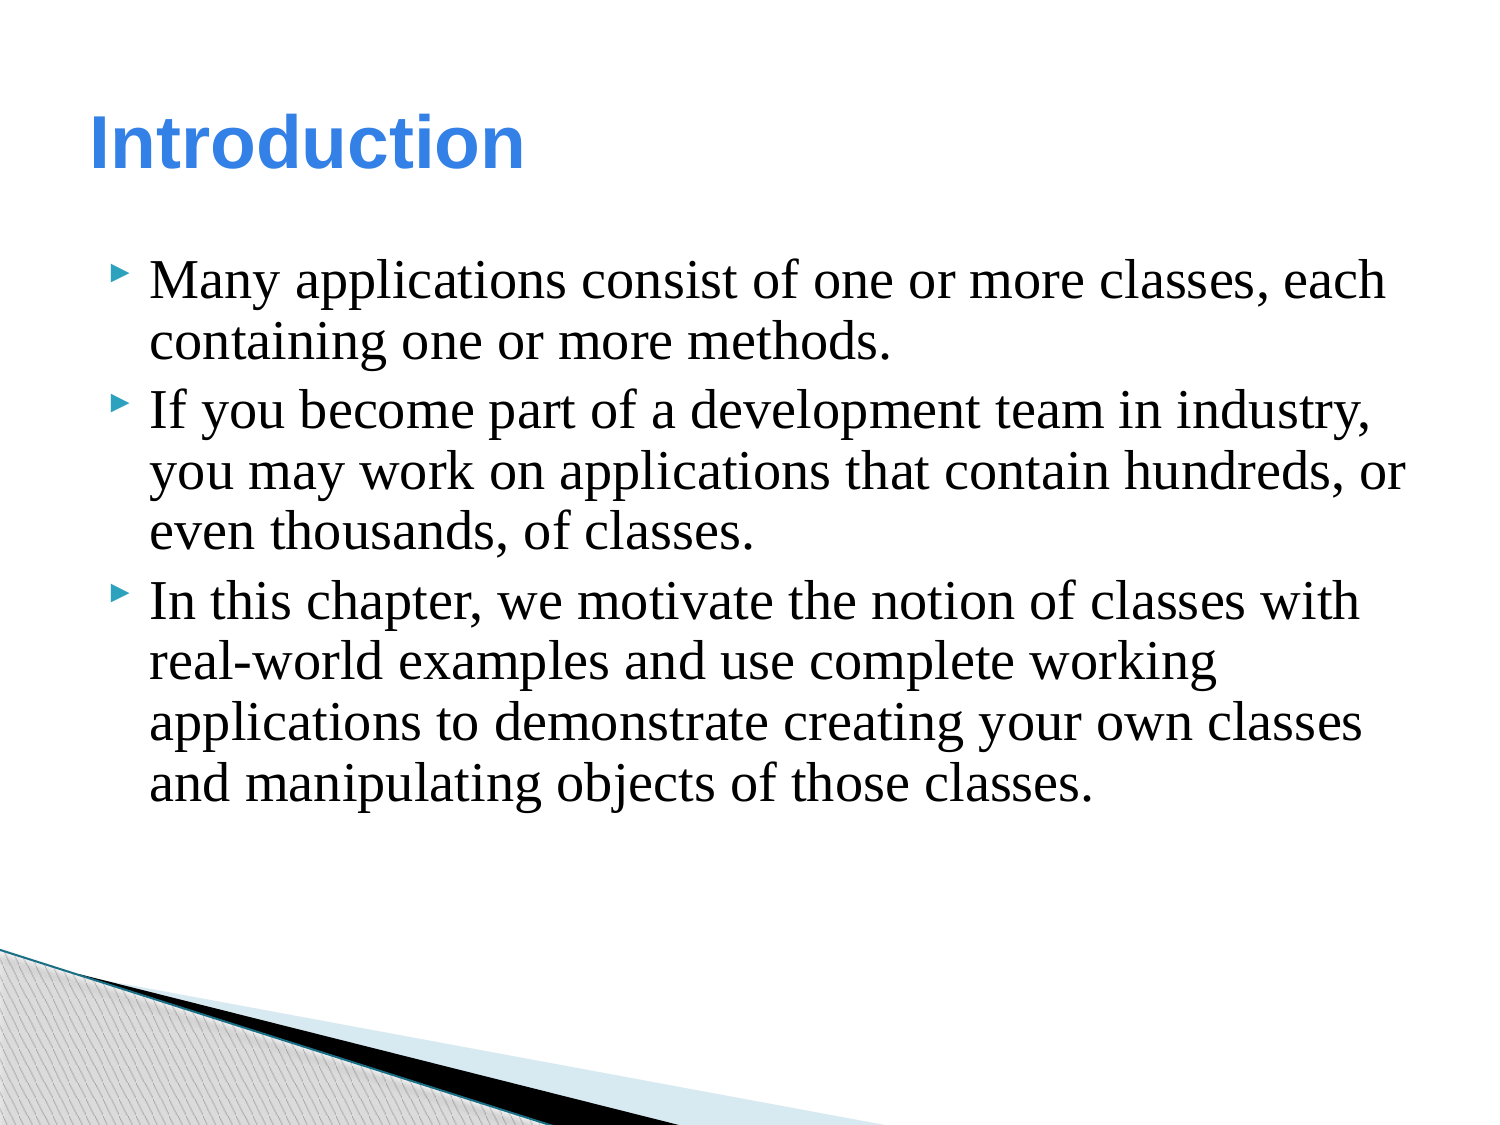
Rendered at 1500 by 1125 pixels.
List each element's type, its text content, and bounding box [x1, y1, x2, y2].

list Many applications consist of one or more classes, each containing one or more methods. If you become part of a development team in industry, you may work on applications that contain hundreds, or even thousands, of classes. In this chapter, we motivate the notion of classes with real-world examples and use complete working applications to demonstrate creating your own classes and manipulating objects of those classes. [75, 243, 1425, 986]
title Introduction [75, 45, 1425, 233]
